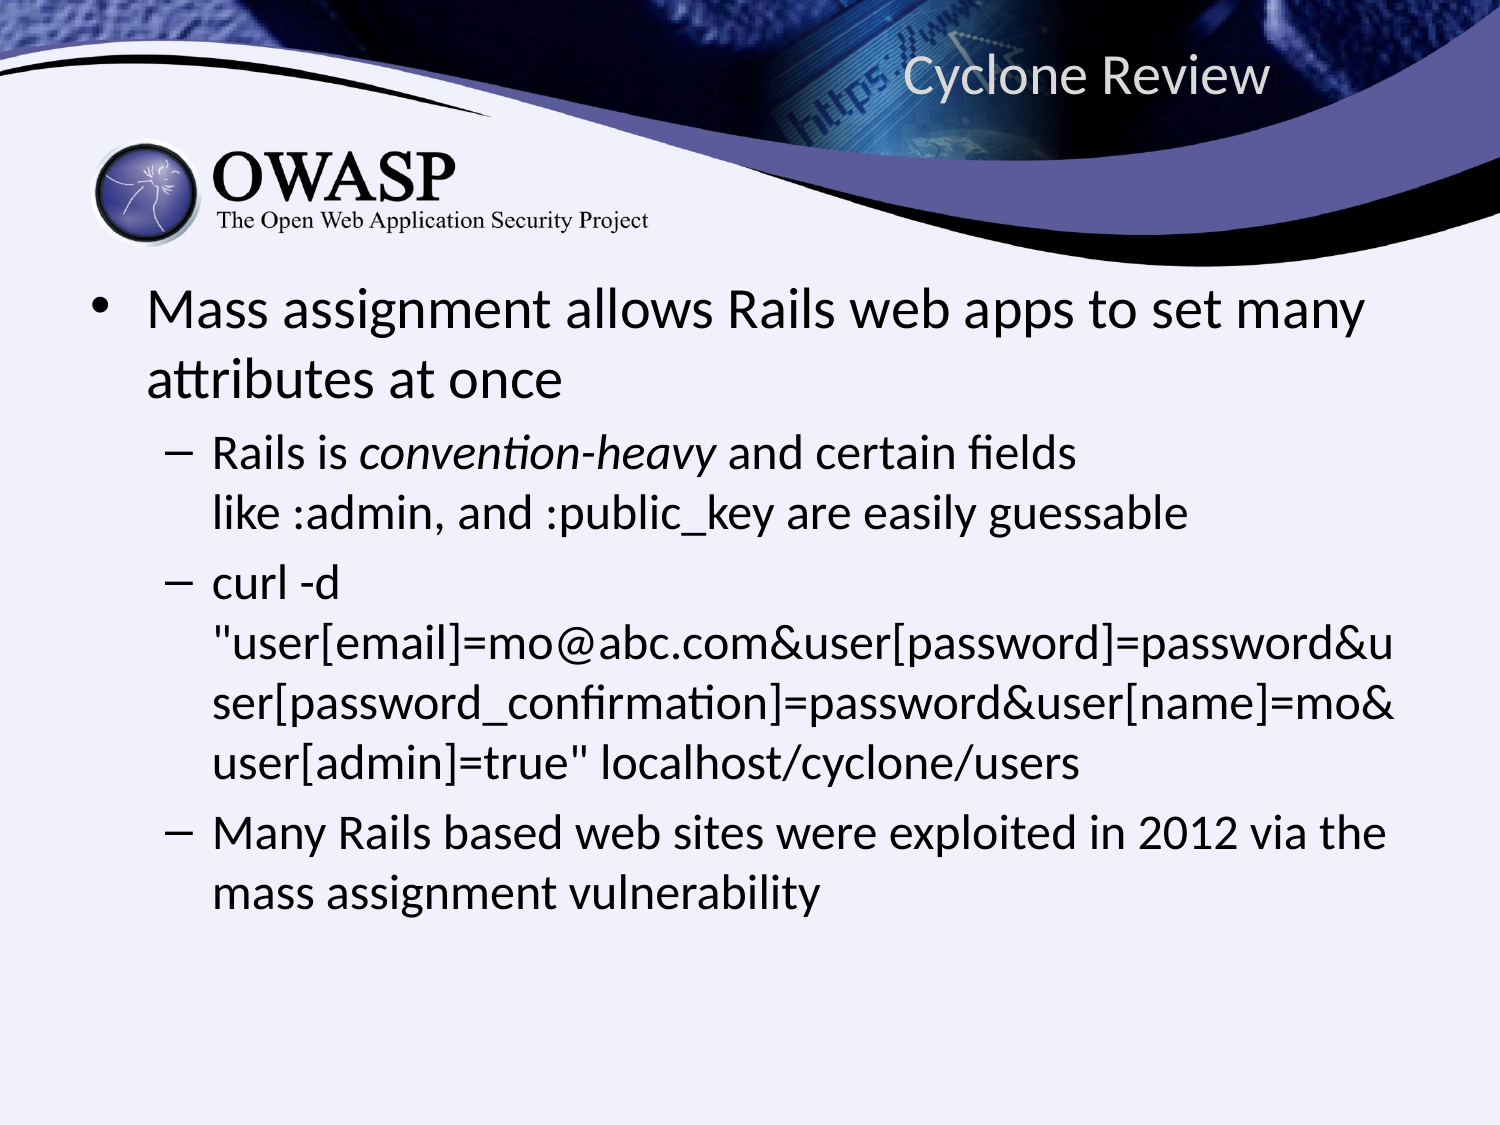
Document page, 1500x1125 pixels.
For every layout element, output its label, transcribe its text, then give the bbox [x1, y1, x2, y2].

picture [0, 0, 1500, 1125]
list Mass assignment allows Rails web apps to set many attributes at once Rails is convention-heavy and certain fields like :admin, and :public_key are easily guessable curl -d "user[email]=mo@abc.com&user[password]=password&user[password_confirmation]=password&user[name]=mo&user[admin]=true" localhost/cyclone/users Many Rails based web sites were exploited in 2012 via the mass assignment vulnerability [75, 262, 1425, 1005]
title Cyclone Review [699, 12, 1475, 130]
